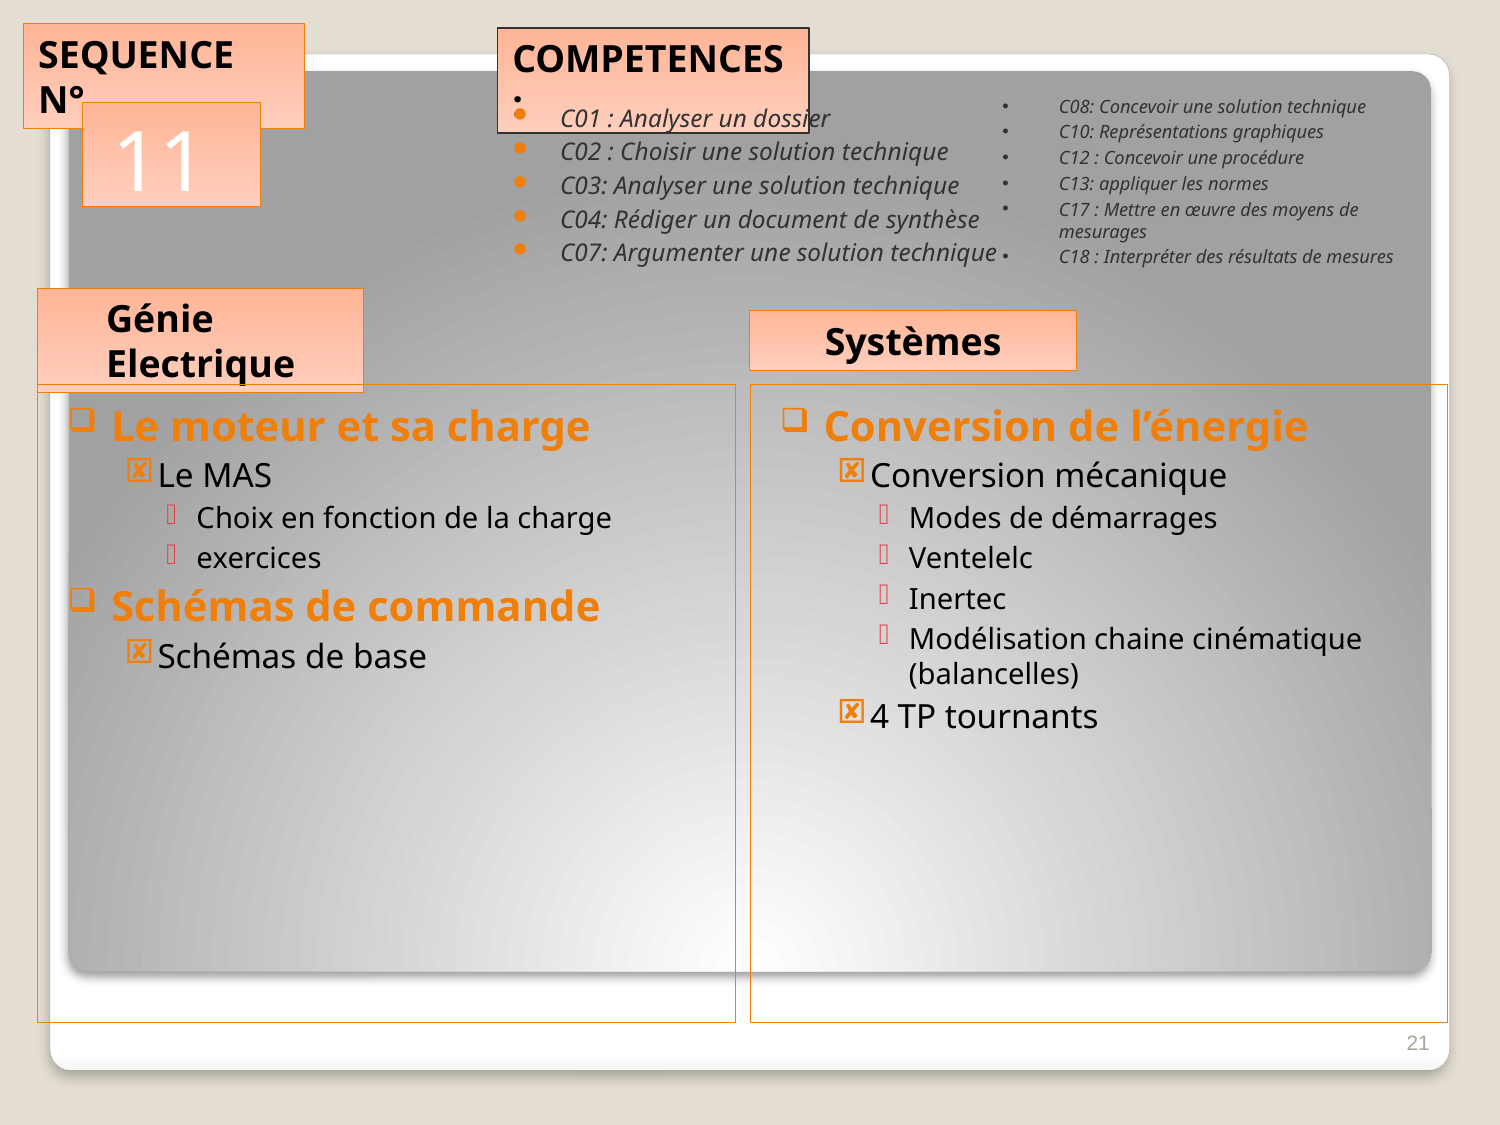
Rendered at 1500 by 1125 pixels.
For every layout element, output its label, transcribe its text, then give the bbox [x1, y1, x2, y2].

list C01 : Analyser un dossier C02 : Choisir une solution technique C03: Analyser une solution technique C04: Rédiger un document de synthèse C07: Argumenter une solution technique [482, 87, 987, 296]
list 11 [82, 102, 261, 207]
list Conversion de l’énergie Conversion mécanique Modes de démarrages Ventelelc Inertec Modélisation chaine cinématique (balancelles) 4 TP tournants [750, 384, 1448, 1023]
list Le moteur et sa charge Le MAS Choix en fonction de la charge exercices Schémas de commande Schémas de base [37, 384, 736, 1023]
slide_number 21 [1369, 1002, 1445, 1063]
text_box C08: Concevoir une solution technique C10: Représentations graphiques C12 : Concevoir une procédure C13: appliquer les normes C17 : Mettre en œuvre des moyens de mesurages C18 : Interpréter des résultats de mesures [987, 87, 1418, 296]
